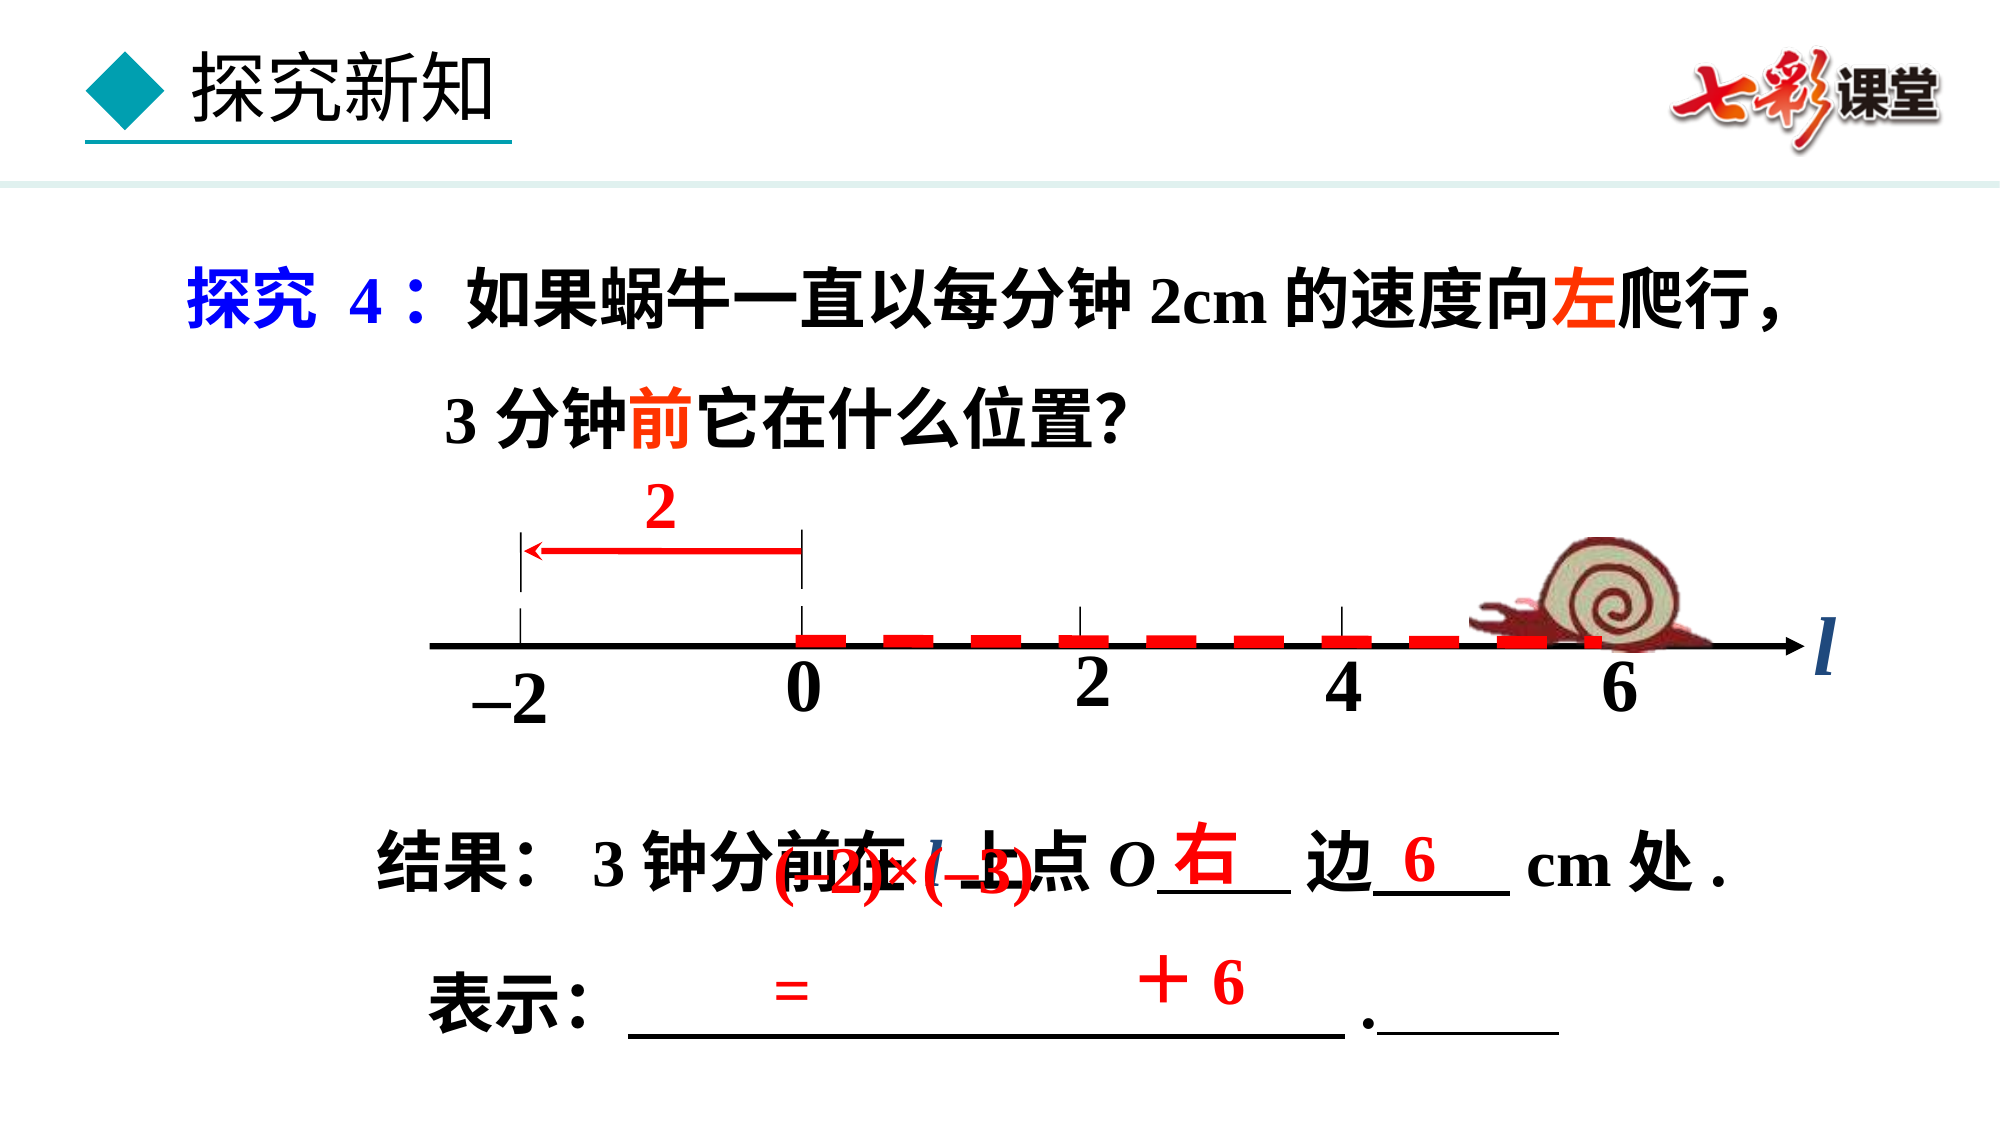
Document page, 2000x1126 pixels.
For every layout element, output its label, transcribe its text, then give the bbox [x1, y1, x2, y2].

text_box ＋6 [1064, 927, 1313, 1028]
text_box 表示： . [407, 912, 753, 1126]
text_box 6 [1383, 764, 1584, 905]
text_box 表示： . [1189, 912, 1586, 1126]
text_box [523, 544, 537, 558]
text_box 0 [760, 657, 848, 737]
text_box 2 [1054, 657, 1127, 732]
text_box –2 [453, 657, 570, 749]
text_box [1722, 605, 1805, 649]
text_box l [1787, 582, 1863, 702]
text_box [429, 605, 1463, 649]
text_box 右 [1153, 761, 1354, 902]
text_box (–2)×(–3) = [753, 776, 1189, 1126]
text_box 2 [624, 451, 698, 552]
text_box 探究 4：如果蜗牛一直以每分钟2cm的速度向左爬行，3分钟前它在什么位置？ [165, 206, 1777, 467]
picture [1666, 42, 1948, 157]
text_box 结果：3钟分前在l上点O 边 cm处. [355, 769, 1153, 910]
text_box 结果：3钟分前在l上点O 边 cm处. [1189, 769, 1748, 910]
text_box [698, 487, 1713, 589]
text_box [512, 487, 801, 589]
text_box 4 [1303, 657, 1385, 737]
text_box 6 [1575, 661, 1666, 737]
picture [1468, 537, 1718, 654]
